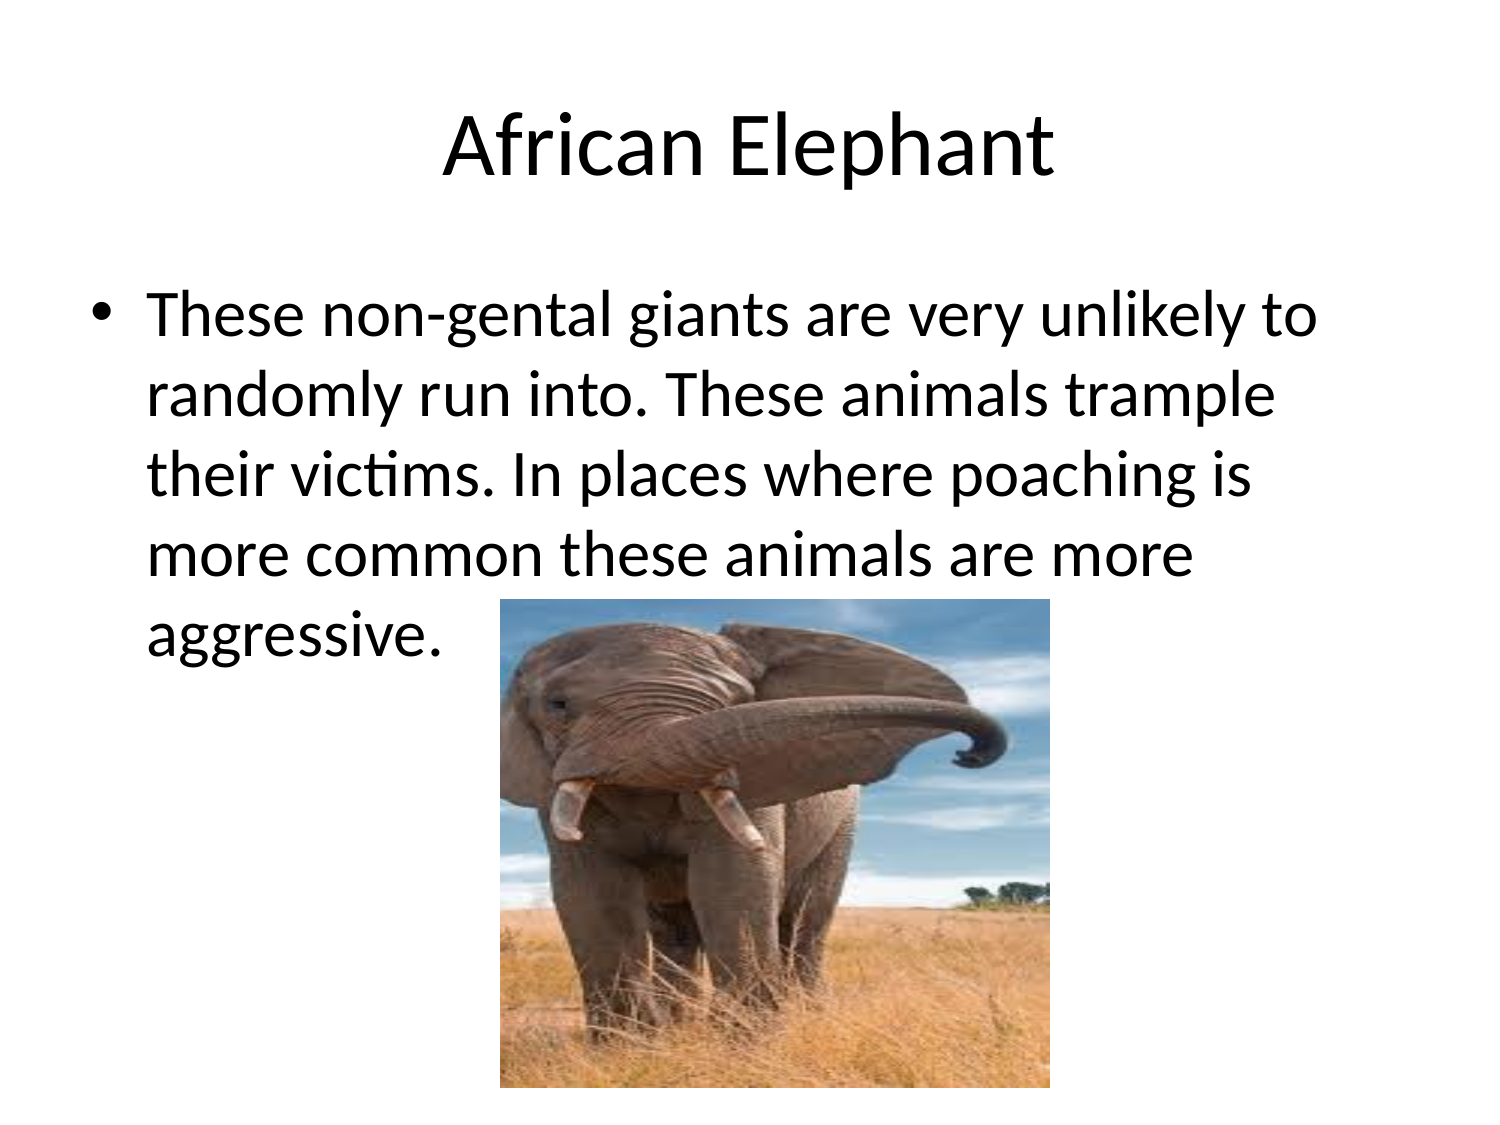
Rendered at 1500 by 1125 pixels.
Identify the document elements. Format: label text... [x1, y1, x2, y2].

picture [499, 599, 1051, 1088]
list These non-gental giants are very unlikely to randomly run into. These animals trample their victims. In places where poaching is more common these animals are more aggressive. [75, 262, 1425, 1005]
title African Elephant [75, 45, 1425, 233]
